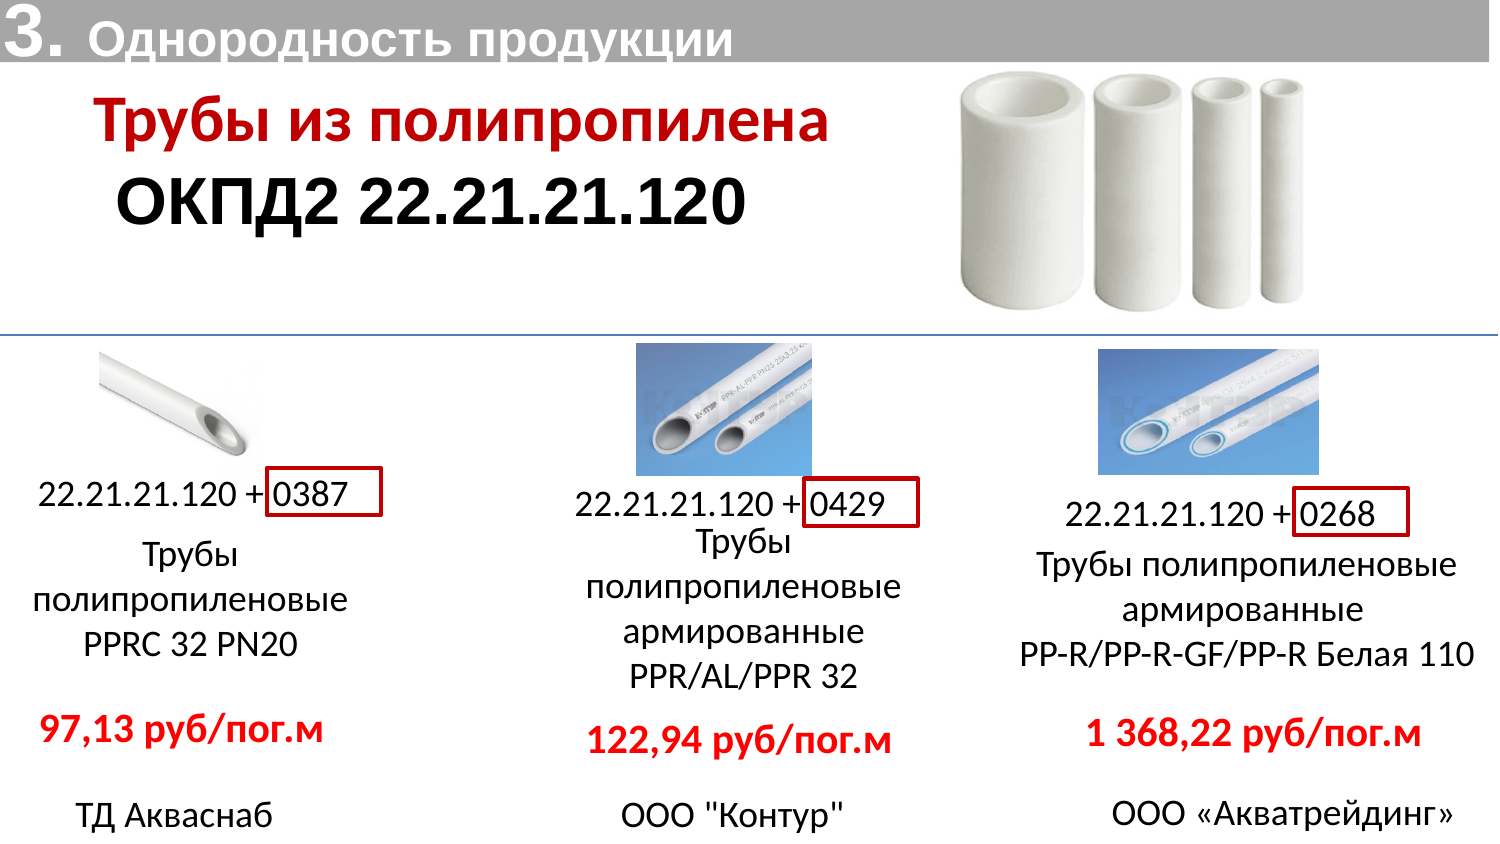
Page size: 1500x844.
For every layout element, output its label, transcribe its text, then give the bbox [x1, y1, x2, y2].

text_box 22.21.21.120 + 0429 [559, 471, 997, 532]
picture [636, 342, 812, 477]
text_box Трубы полипропиленовые армированные PP-R/PP-R-GF/PP-R Белая 110 [996, 531, 1499, 682]
text_box 1 368,22 руб/пог.м [1070, 697, 1438, 762]
text_box [265, 466, 383, 517]
text_box Трубы из полипропилена [78, 67, 846, 163]
text_box ОКПД2 22.21.21.120 [100, 163, 763, 245]
text_box ООО "Контур" [606, 783, 860, 843]
picture [1098, 349, 1319, 476]
text_box ООО «Акватрейдинг» [1096, 780, 1471, 841]
text_box 22.21.21.120 + 0268 [1049, 481, 1487, 542]
text_box Трубы полипропиленовые армированные PPR/AL/PPR 32 [557, 508, 931, 703]
text_box 22.21.21.120 + 0387 [22, 461, 460, 521]
text_box 3. Однородность продукции [0, 0, 1490, 63]
text_box 97,13 руб/пог.м [23, 693, 340, 759]
picture [958, 69, 1308, 315]
picture [99, 342, 259, 503]
text_box ТД Акваснаб [60, 783, 297, 843]
text_box [802, 476, 920, 528]
text_box [1292, 486, 1410, 537]
text_box 122,94 руб/пог.м [570, 704, 908, 770]
text_box Трубы полипропиленовые РРRC 32 PN20 [0, 521, 381, 672]
